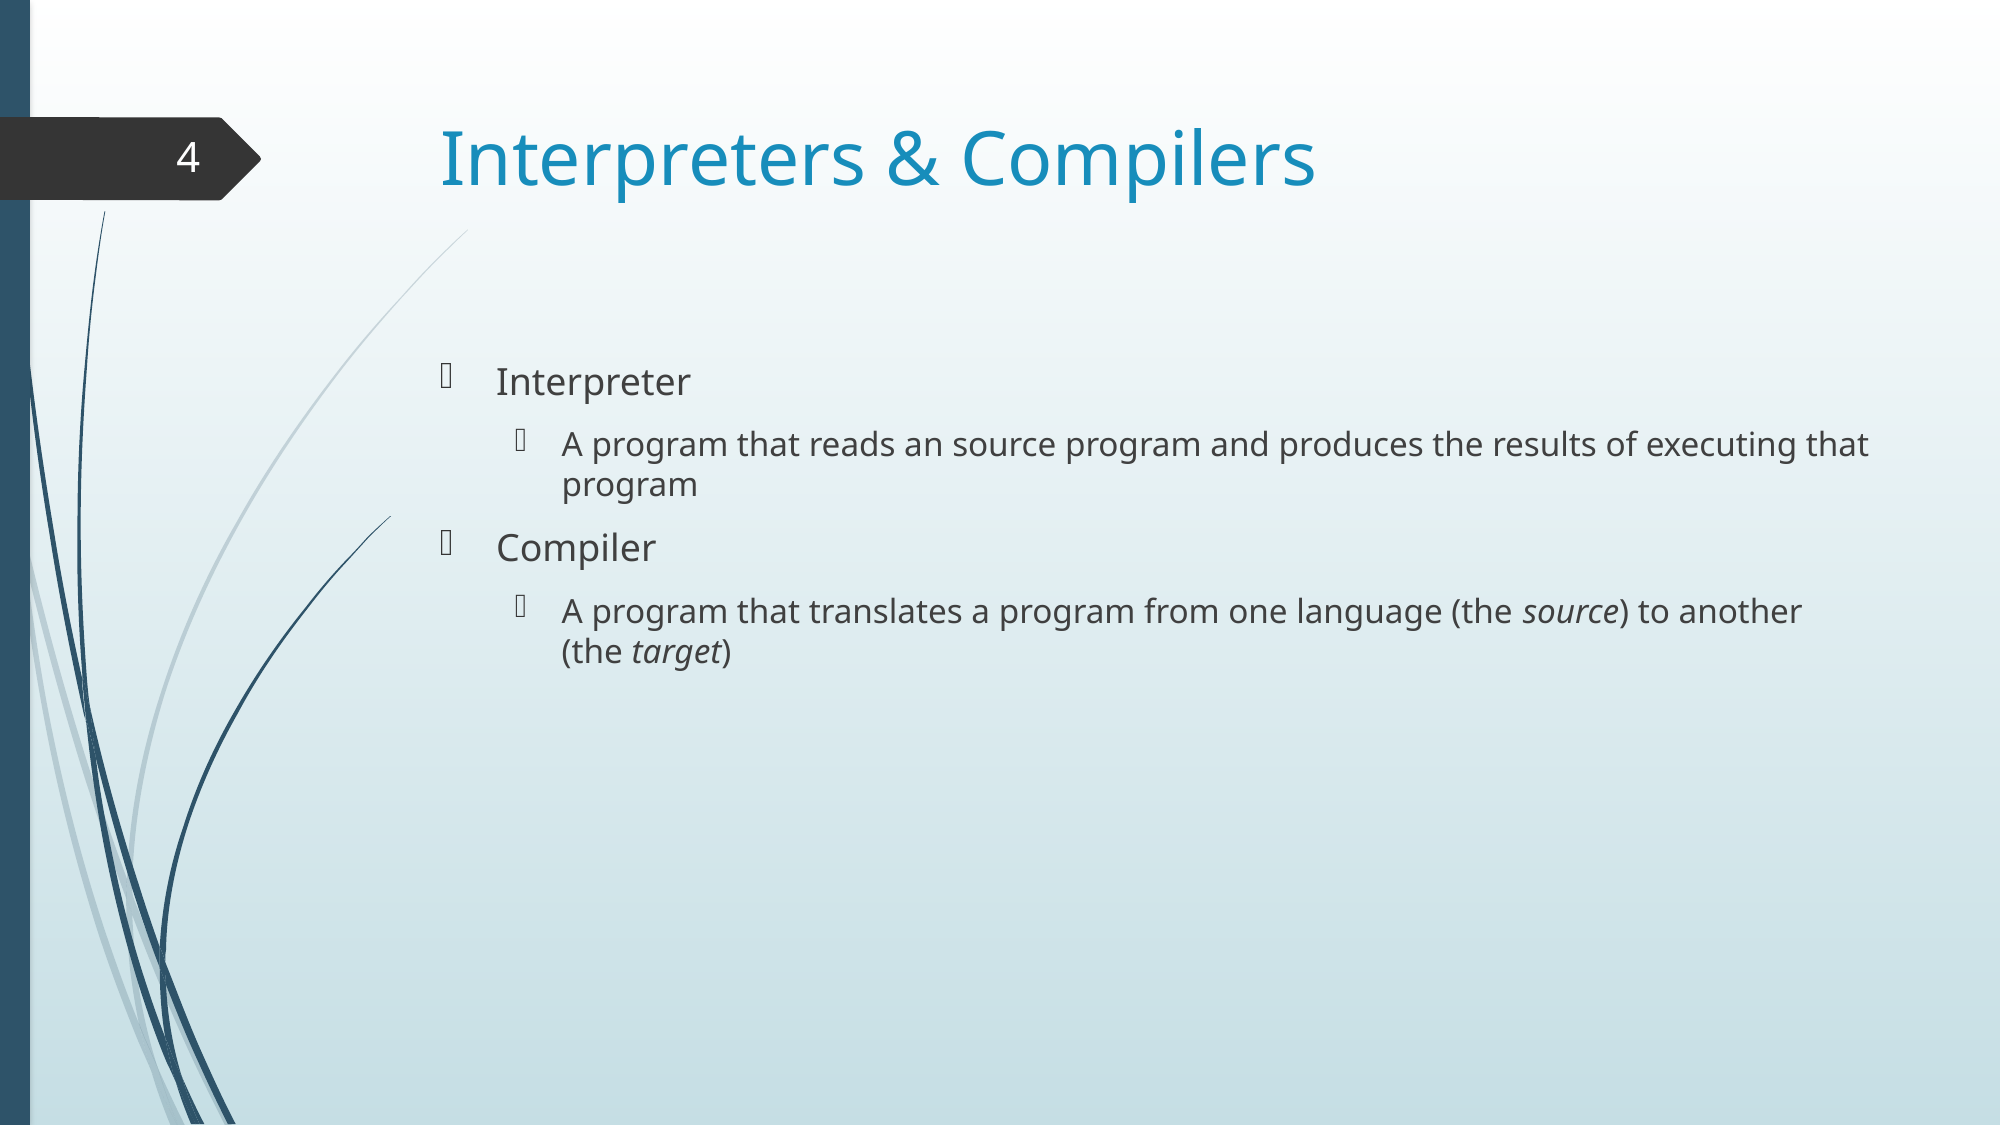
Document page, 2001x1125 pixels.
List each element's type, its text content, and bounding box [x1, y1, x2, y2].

title Interpreters & Compilers [425, 102, 1888, 313]
slide_number 4 [87, 129, 216, 190]
list Interpreter A program that reads an source program and produces the results of executing that program Compiler A program that translates a program from one language (the source) to another (the target) [424, 350, 1888, 988]
